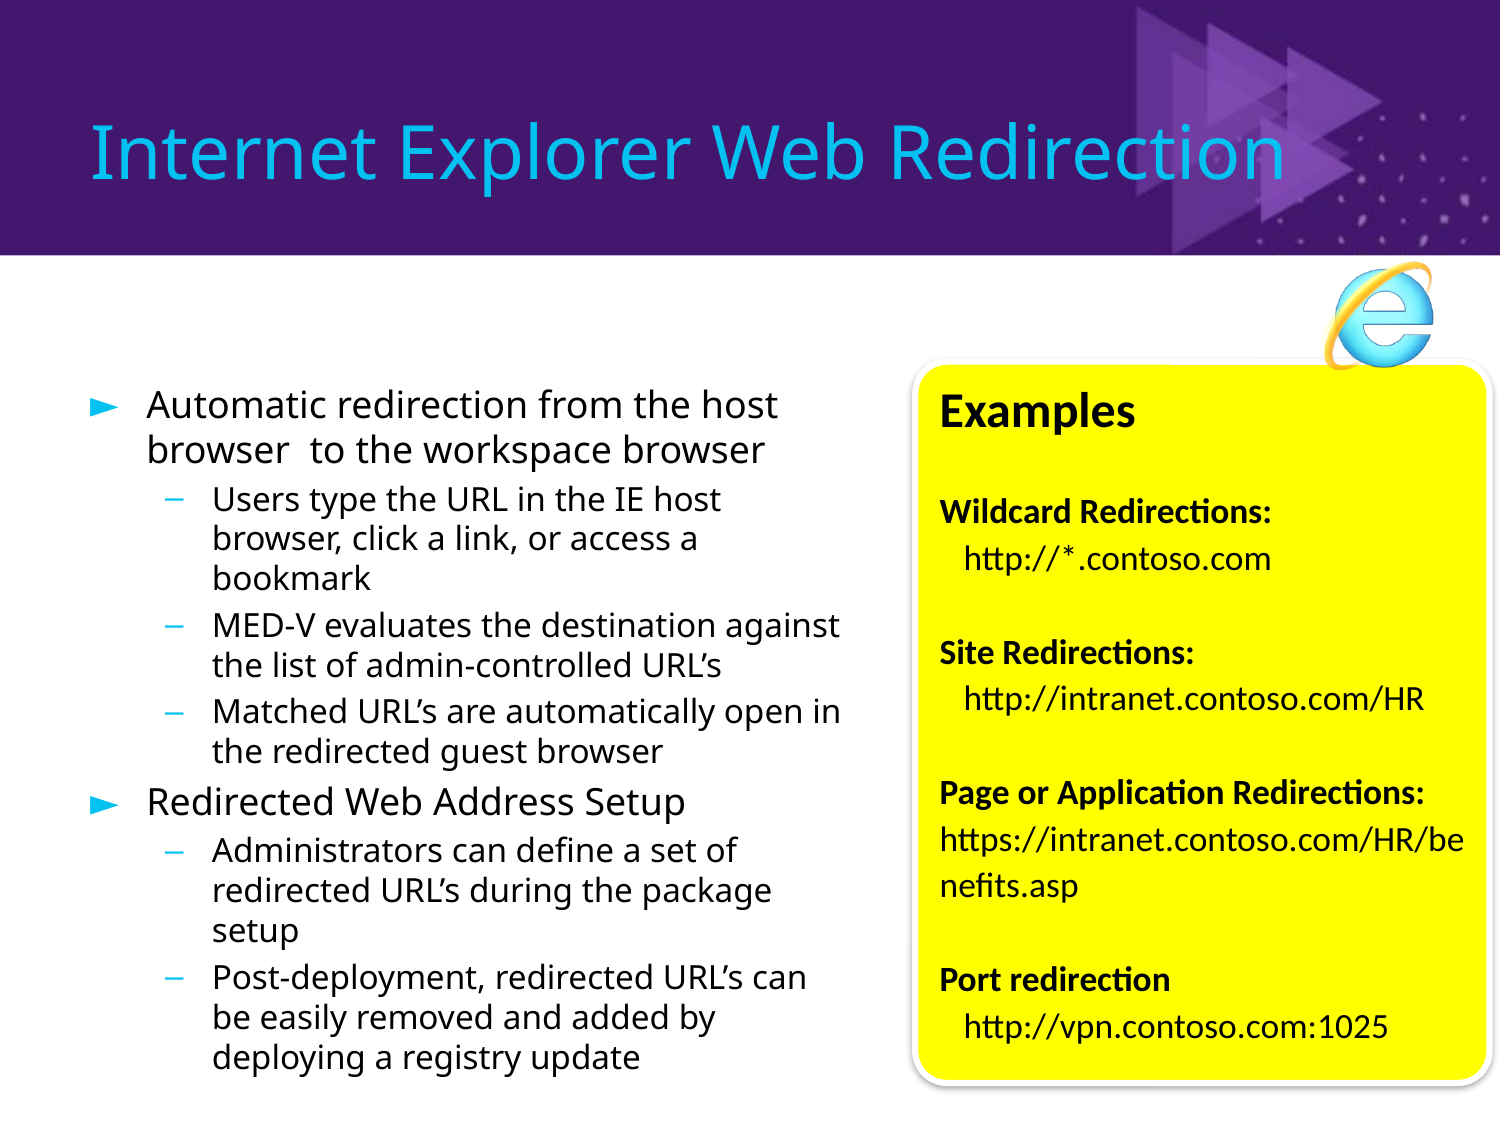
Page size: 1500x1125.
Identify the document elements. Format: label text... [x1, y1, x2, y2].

text_box Examples Wildcard Redirections: http://*.contoso.com Site Redirections: http://intranet.contoso.com/HR Page or Application Redirections: https://intranet.contoso.com/HR/benefits.asp Port redirection http://vpn.contoso.com:1025 [912, 358, 1493, 1087]
picture [0, 0, 1500, 378]
title Internet Explorer Web Redirection [75, 56, 1425, 244]
list Automatic redirection from the host browser to the workspace browser Users type the URL in the IE host browser, click a link, or access a bookmark MED-V evaluates the destination against the list of admin-controlled URL’s Matched URL’s are automatically open in the redirected guest browser Redirected Web Address Setup Administrators can define a set of redirected URL’s during the package setup Post-deployment, redirected URL’s can be easily removed and added by deploying a registry update [75, 373, 869, 1005]
